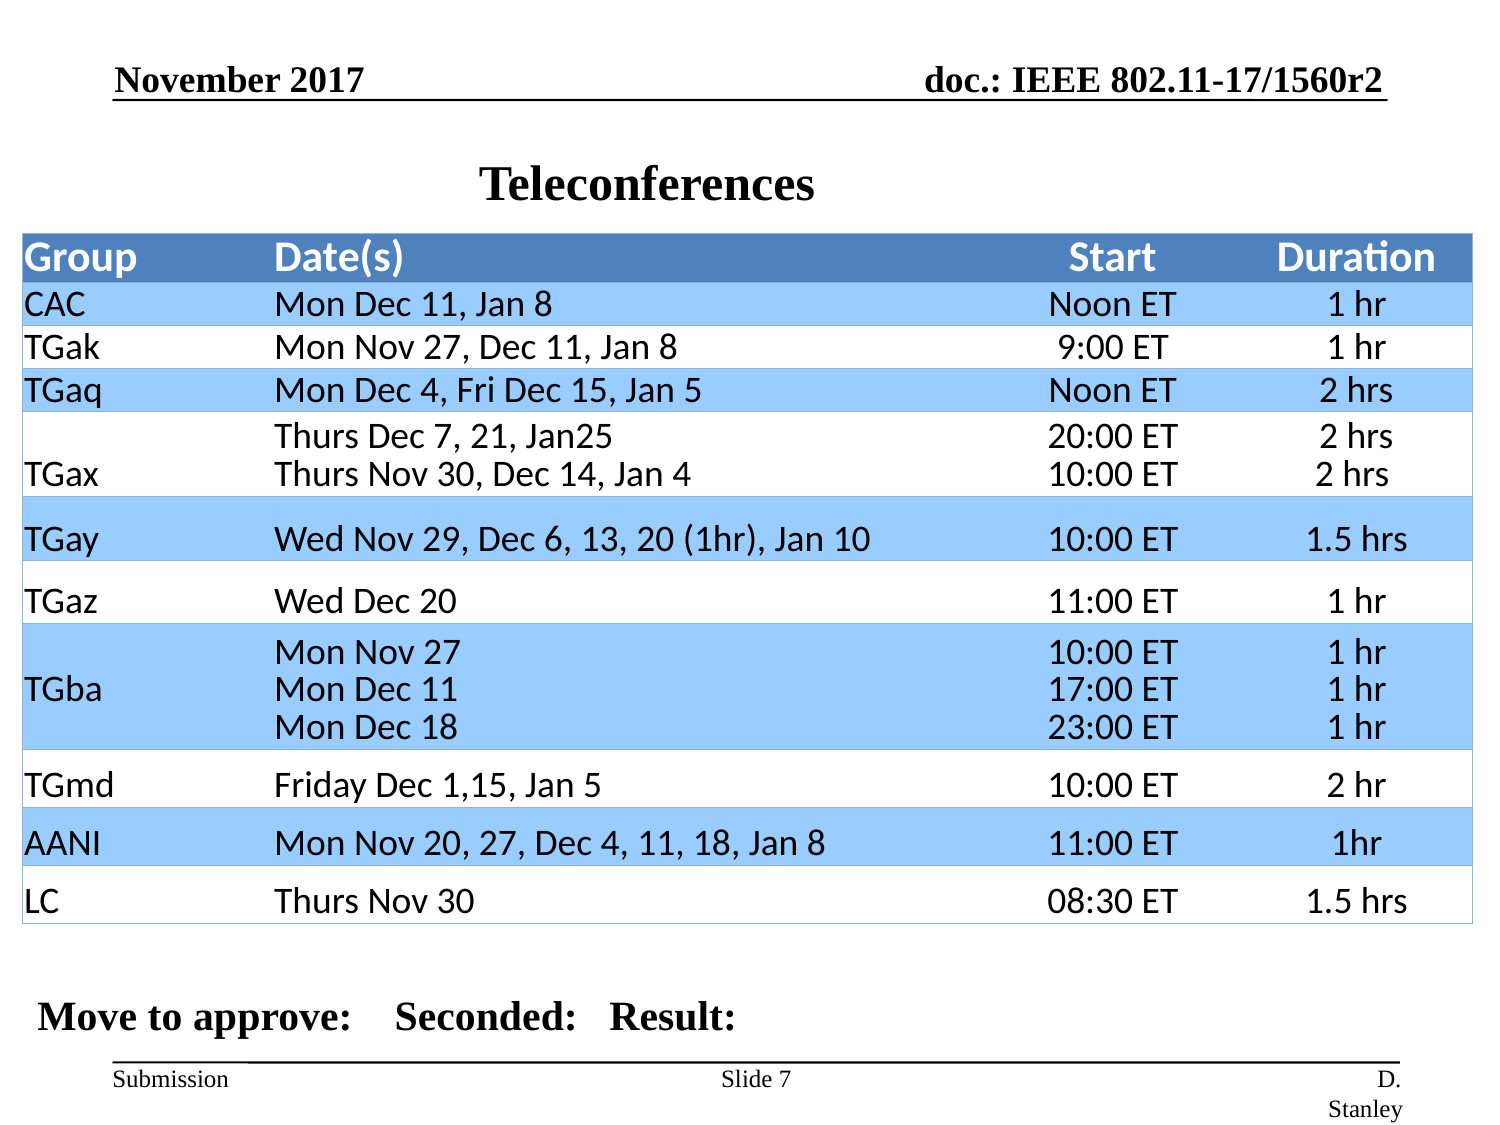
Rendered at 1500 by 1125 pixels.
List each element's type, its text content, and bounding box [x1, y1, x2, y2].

table_cell Thurs Dec 7, 21, Jan25 Thurs Nov 30, Dec 14, Jan 4 [272, 412, 985, 496]
table_cell 1.5 hrs [1241, 497, 1472, 560]
table_cell TGba [23, 624, 272, 749]
table_cell 10:00 ET [985, 497, 1241, 560]
table_cell Wed Nov 29, Dec 6, 13, 20 (1hr), Jan 10 [272, 497, 985, 560]
table_cell 10:00 ET [985, 750, 1241, 807]
table_cell 1 hr [1241, 326, 1472, 368]
table_cell 1hr [1241, 808, 1472, 865]
table_cell 1.5 hrs [1241, 866, 1472, 923]
table_cell Noon ET [985, 369, 1241, 411]
table_cell TGmd [23, 750, 272, 807]
table_cell Noon ET [985, 283, 1241, 325]
table_cell Mon Nov 20, 27, Dec 4, 11, 18, Jan 8 [272, 808, 985, 865]
table_cell 10:00 ET 17:00 ET 23:00 ET [985, 624, 1241, 749]
table_cell CAC [23, 283, 272, 325]
table_cell Mon Dec 11, Jan 8 [272, 283, 985, 325]
slide_number Slide 7 [712, 1061, 800, 1093]
table_cell 2 hrs 2 hrs [1241, 412, 1472, 496]
text_box Move to approve: Seconded: Result: [22, 981, 1442, 1046]
table_cell Friday Dec 1,15, Jan 5 [272, 750, 985, 807]
table_cell TGak [23, 326, 272, 368]
table_cell TGaz [23, 561, 272, 623]
table_cell 1 hr [1241, 561, 1472, 623]
table_cell 20:00 ET 10:00 ET [985, 412, 1241, 496]
table_cell 1 hr [1241, 283, 1472, 325]
table_cell Wed Dec 20 [272, 561, 985, 623]
table_cell 9:00 ET [985, 326, 1241, 368]
table_cell 11:00 ET [985, 561, 1241, 623]
table_cell Thurs Nov 30 [272, 866, 985, 923]
table_cell TGay [23, 497, 272, 560]
table_cell Mon Dec 4, Fri Dec 15, Jan 5 [272, 369, 985, 411]
table_cell 1 hr 1 hr 1 hr [1241, 624, 1472, 749]
table_cell 2 hr [1241, 750, 1472, 807]
table_header Date(s) [272, 234, 985, 282]
table_header Start [985, 234, 1241, 282]
table_cell Mon Nov 27, Dec 11, Jan 8 [272, 326, 985, 368]
table_cell Mon Nov 27 Mon Dec 11 Mon Dec 18 [272, 624, 985, 749]
table_header Duration [1241, 234, 1472, 282]
table_cell 08:30 ET [985, 866, 1241, 923]
table_cell 2 hrs [1241, 369, 1472, 411]
table_cell LC [23, 866, 272, 923]
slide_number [114, 54, 374, 101]
text_box Teleconferences [463, 143, 831, 219]
table_cell 11:00 ET [985, 808, 1241, 865]
footer D. Stanley, HP Enterprise [1324, 1061, 1402, 1093]
table_cell AANI [23, 808, 272, 865]
table_cell TGaq [23, 369, 272, 411]
table_header Group [23, 234, 272, 282]
table_cell TGax [23, 412, 272, 496]
